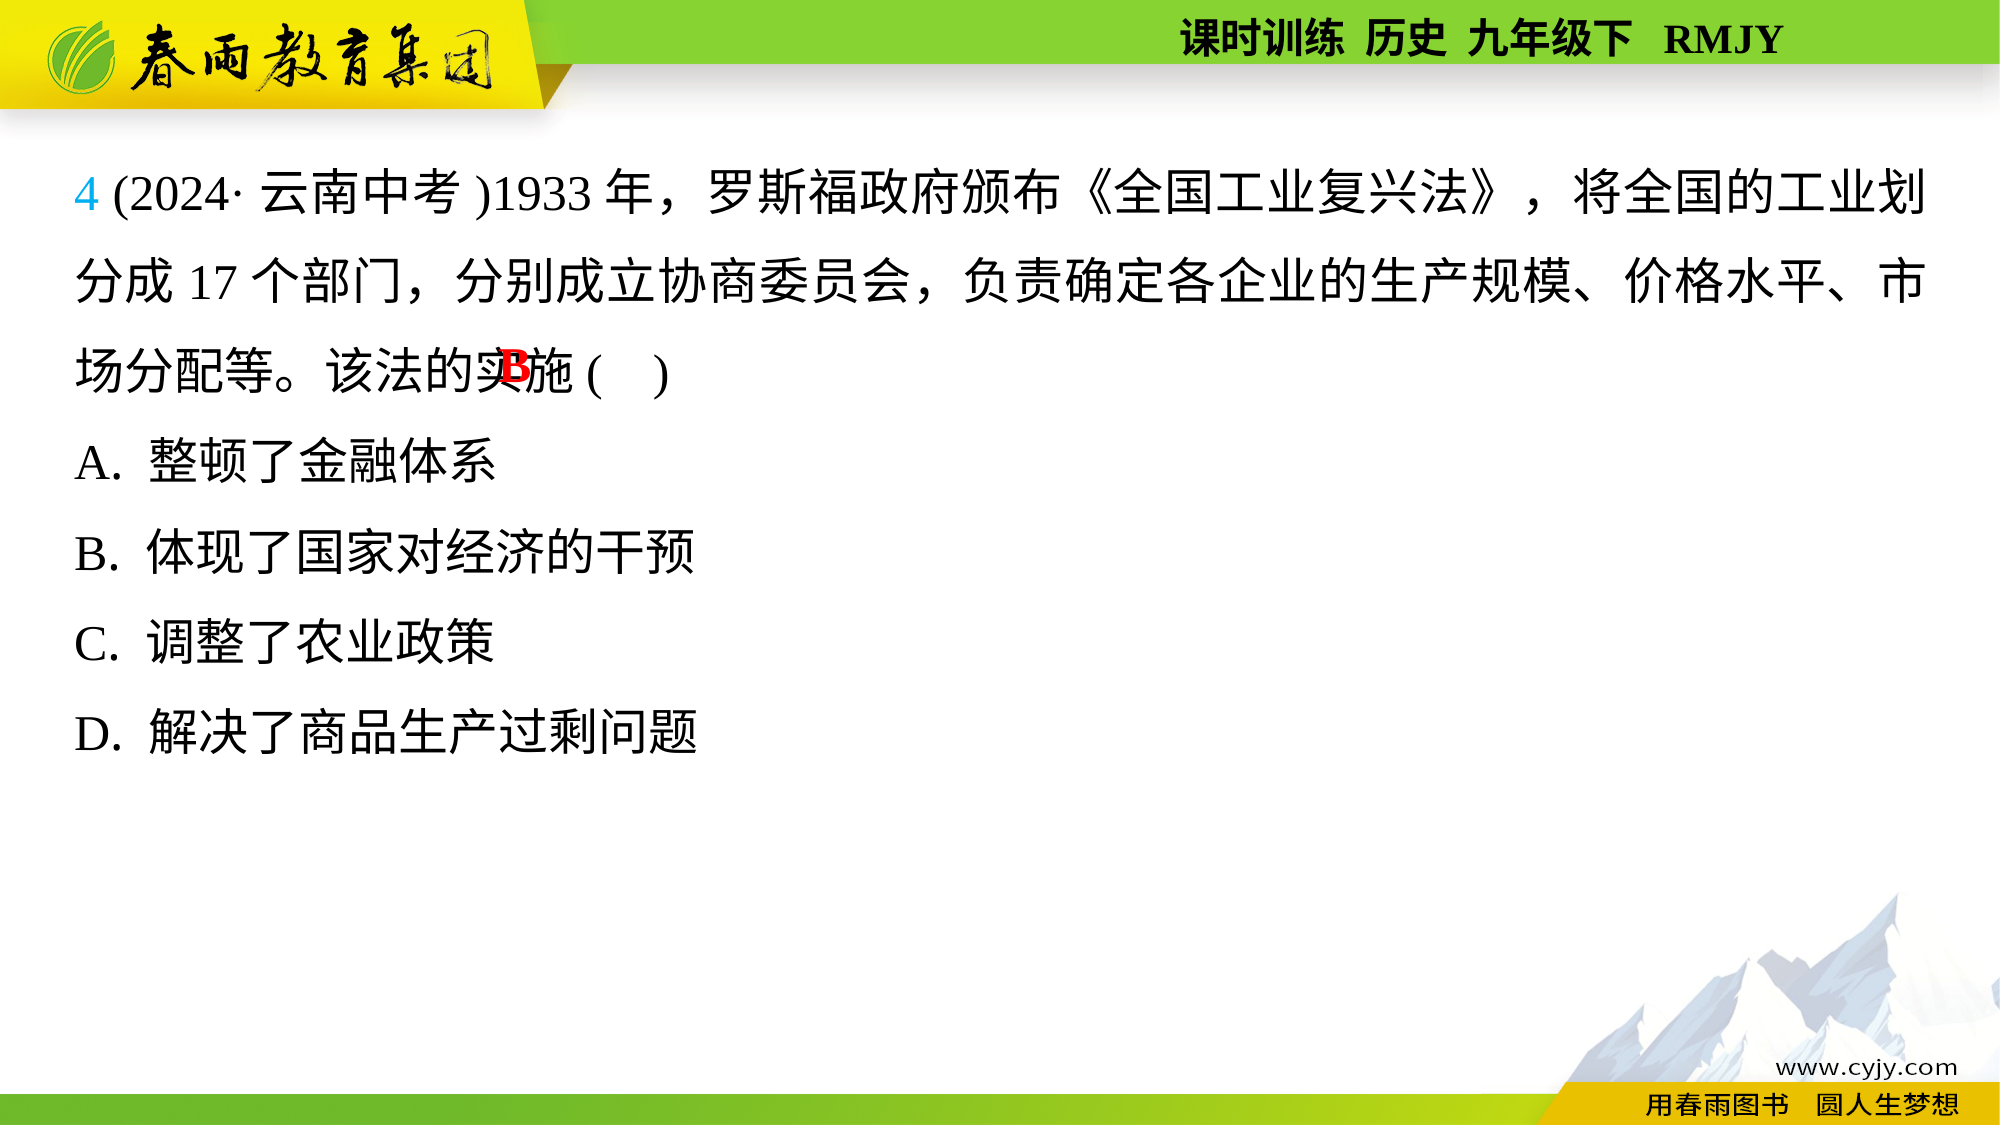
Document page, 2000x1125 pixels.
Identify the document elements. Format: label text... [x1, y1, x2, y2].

list 4 (2024·云南中考)1933年，罗斯福政府颁布《全国工业复兴法》，将全国的工业划分成17个部门，分别成立协商委员会，负责确定各企业的生产规模、价格水平、市场分配等。该法的实施( ) A. 整顿了金融体系 B. 体现了国家对经济的干预 C. 调整了农业政策 D. 解决了商品生产过剩问题 [59, 122, 1944, 774]
picture [0, 0, 2000, 1125]
text_box B [483, 324, 547, 400]
